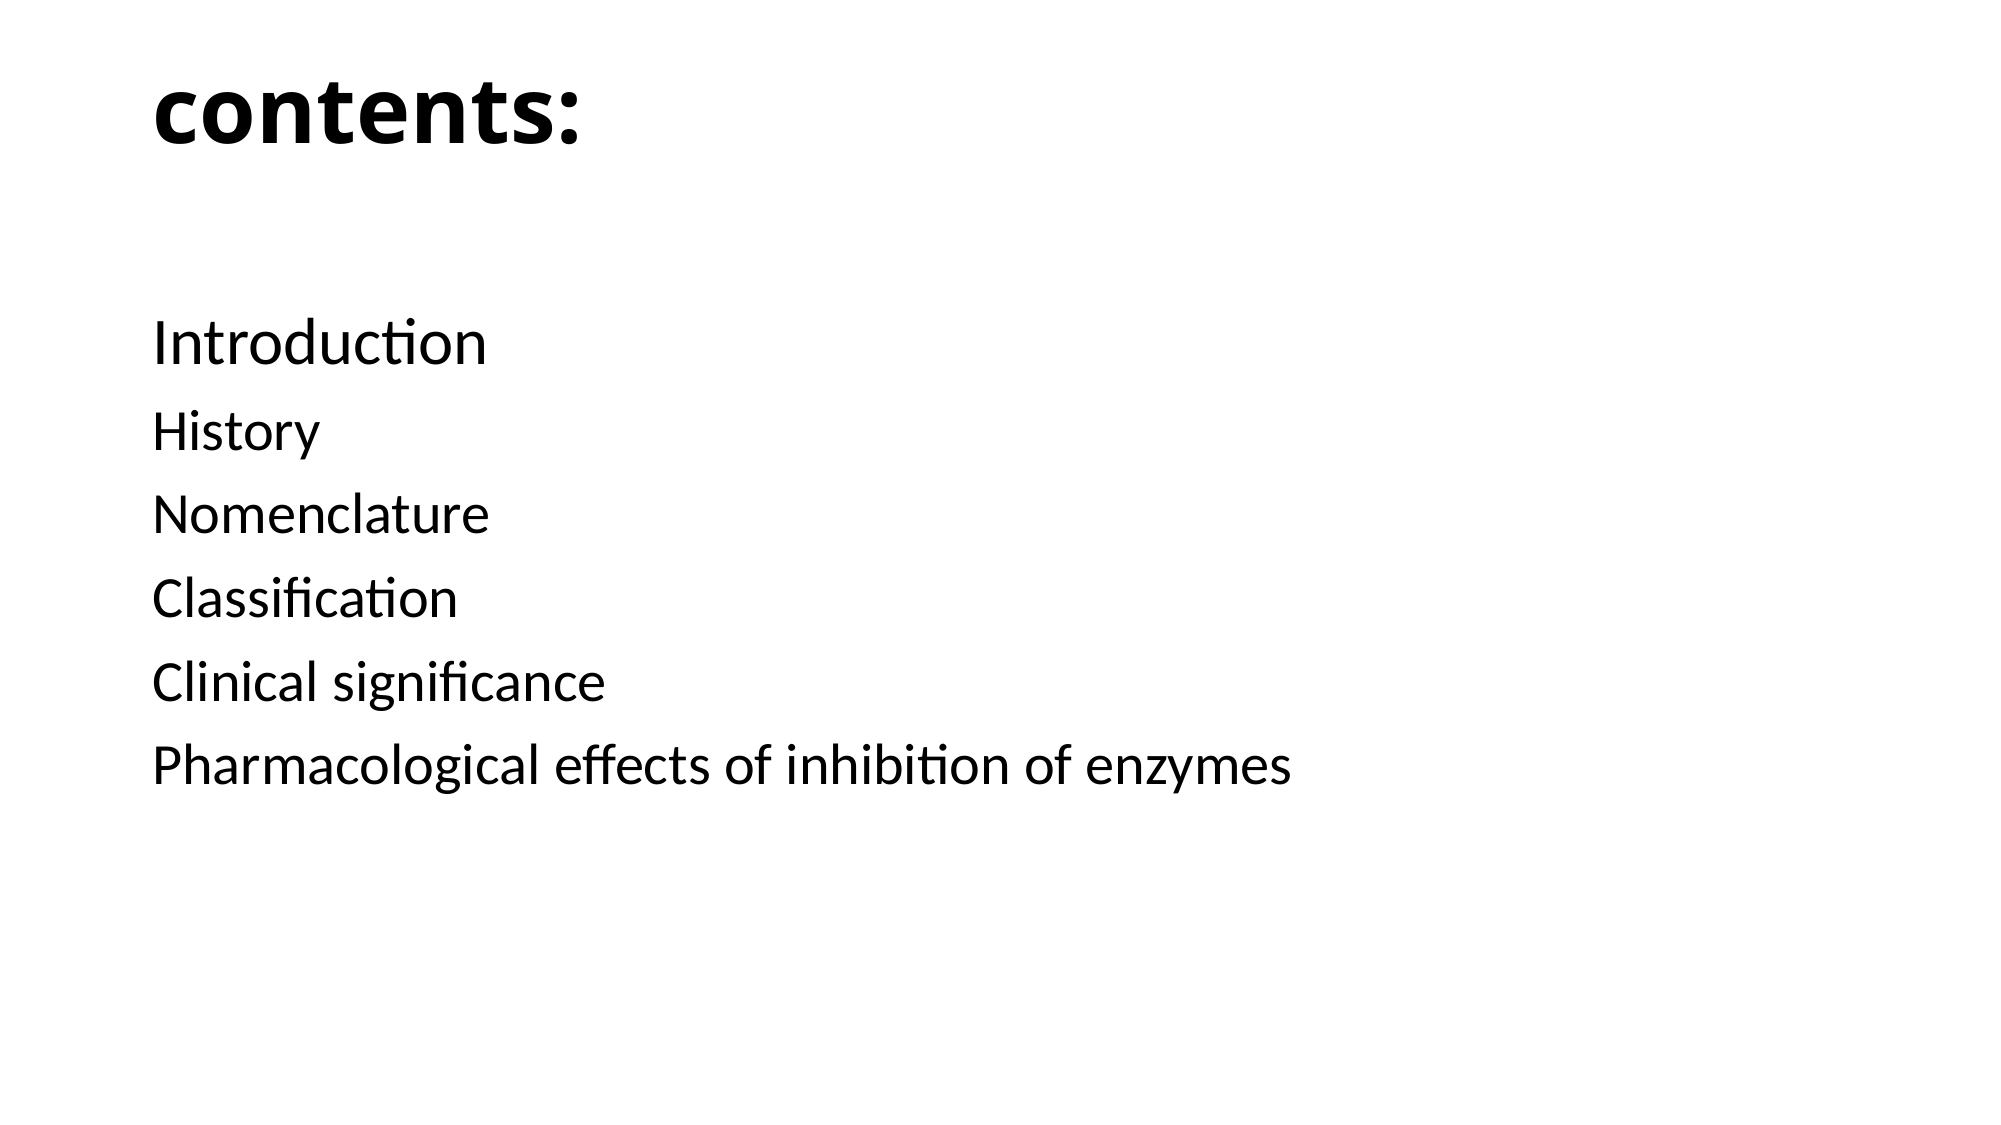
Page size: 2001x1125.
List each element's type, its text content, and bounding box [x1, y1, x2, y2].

title contents: [137, 59, 1863, 278]
list Introduction History Nomenclature Classification Clinical significance Pharmacological effects of inhibition of enzymes [137, 299, 1863, 1014]
